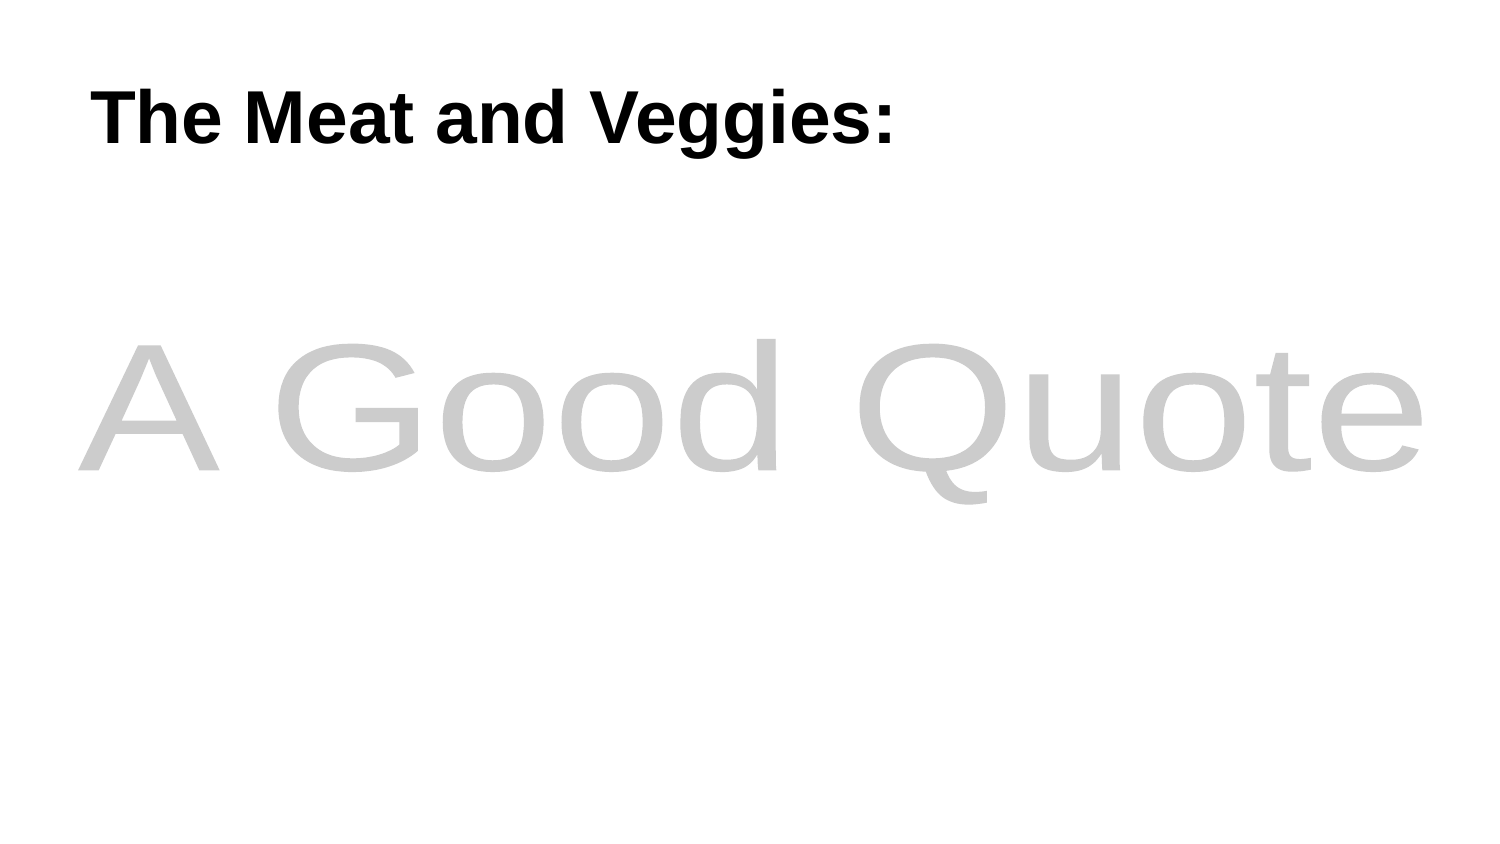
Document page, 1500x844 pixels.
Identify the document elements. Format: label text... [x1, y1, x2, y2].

title The Meat and Veggies: [75, 33, 1425, 175]
